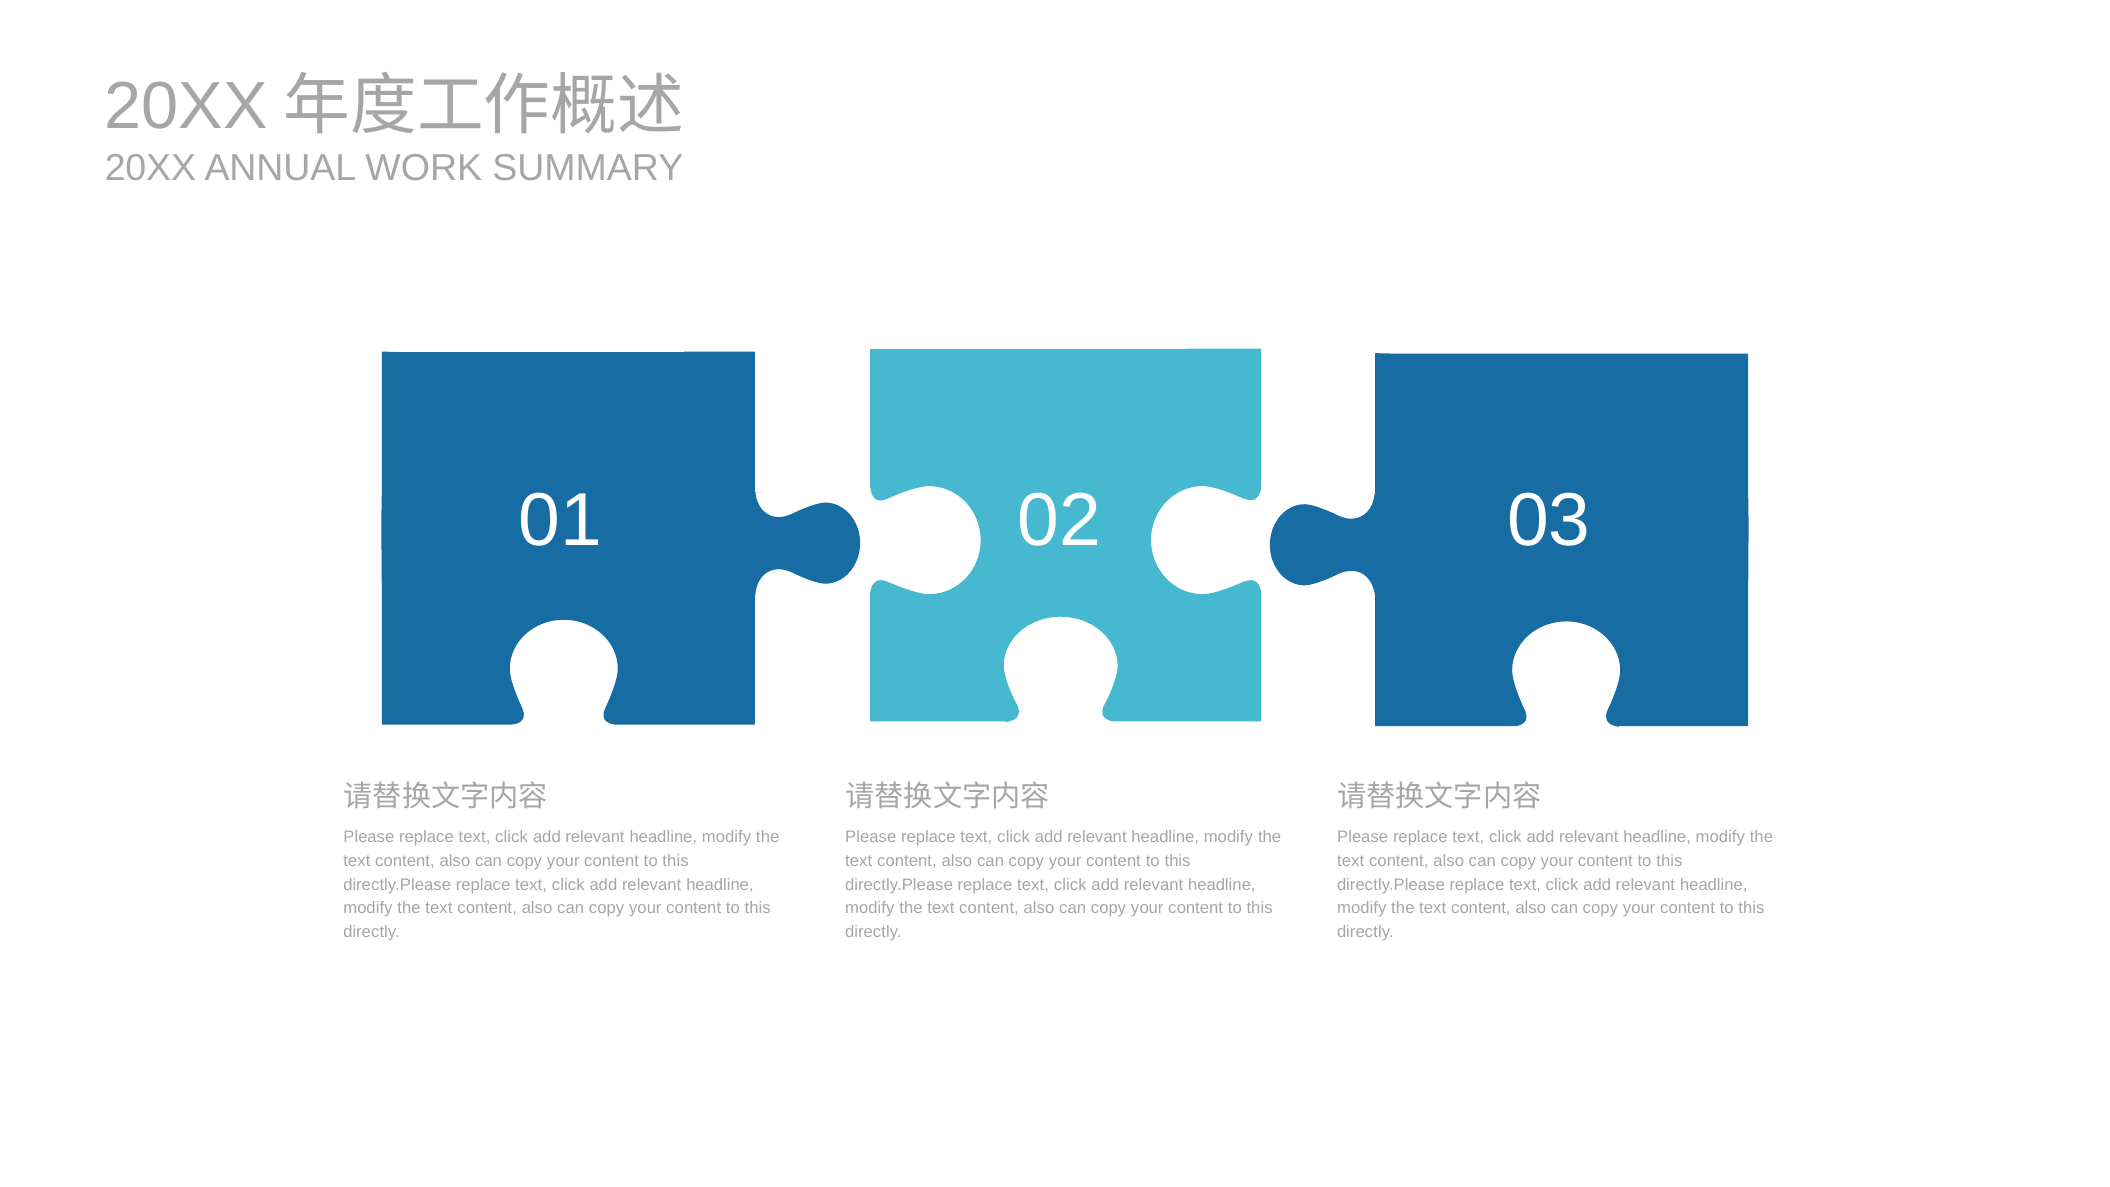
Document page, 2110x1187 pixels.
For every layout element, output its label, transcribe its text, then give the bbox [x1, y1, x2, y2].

text_box 03 [1492, 463, 1627, 568]
text_box 请替换文字内容 [1337, 770, 1570, 813]
text_box 20XX ANNUAL WORK SUMMARY [104, 142, 692, 188]
text_box Please replace text, click add relevant headline, modify the text content, also can copy your content to this directly.Please replace text, click add relevant headline, modify the text content, also can copy your content to this directly. [845, 821, 1288, 942]
text_box [870, 348, 1262, 723]
text_box 请替换文字内容 [343, 770, 576, 813]
text_box Please replace text, click add relevant headline, modify the text content, also can copy your content to this directly.Please replace text, click add relevant headline, modify the text content, also can copy your content to this directly. [343, 821, 786, 942]
text_box [381, 351, 861, 725]
text_box [1269, 353, 1749, 727]
text_box Please replace text, click add relevant headline, modify the text content, also can copy your content to this directly.Please replace text, click add relevant headline, modify the text content, also can copy your content to this directly. [1337, 821, 1780, 942]
text_box 02 [1002, 463, 1137, 568]
text_box 请替换文字内容 [845, 770, 1078, 813]
text_box 20XX年度工作概述 [104, 61, 692, 142]
text_box 01 [503, 463, 638, 568]
